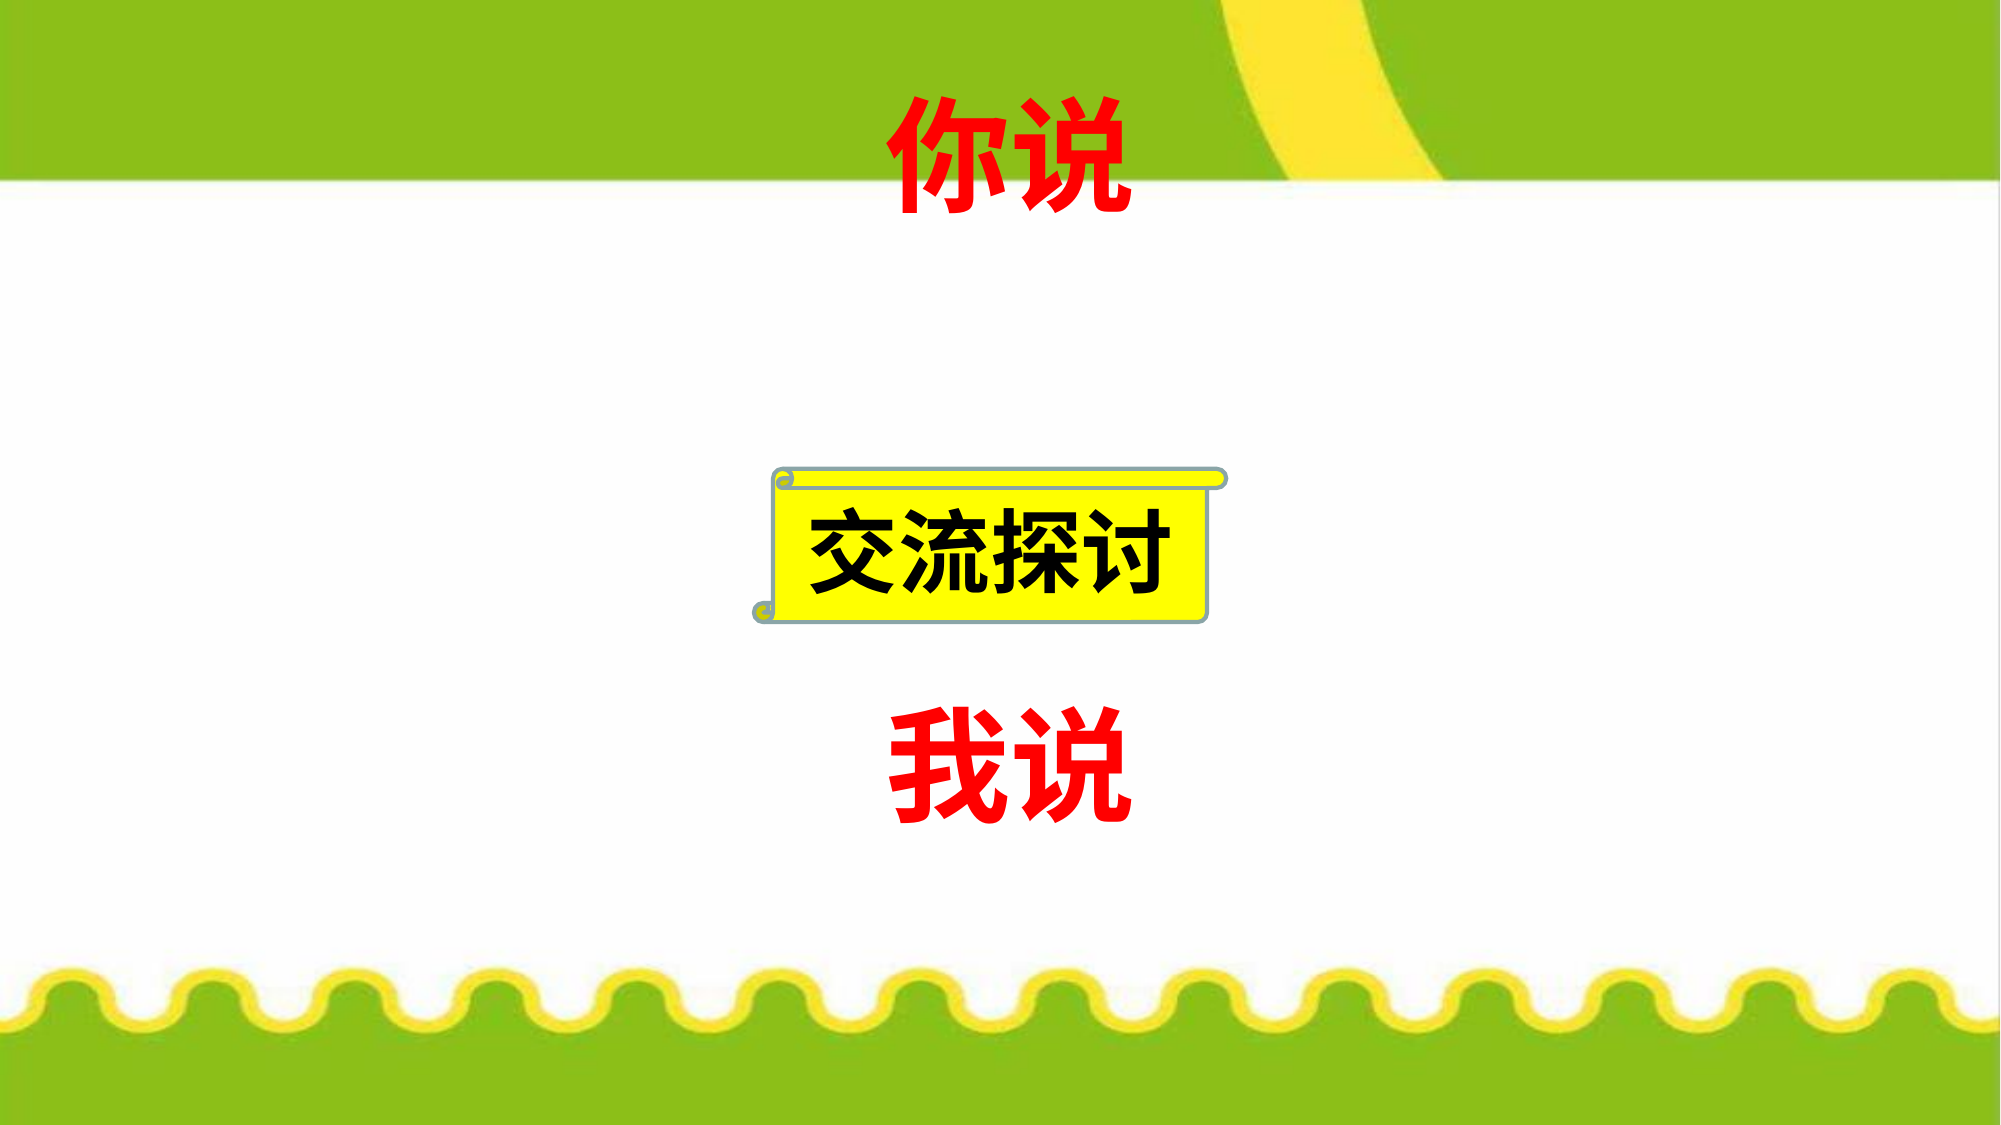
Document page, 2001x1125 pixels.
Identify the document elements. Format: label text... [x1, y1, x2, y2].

text_box 交流探讨 [751, 466, 1229, 625]
picture [0, 0, 2001, 1125]
text_box 你说 [871, 70, 1200, 235]
text_box 我说 [871, 679, 1188, 845]
